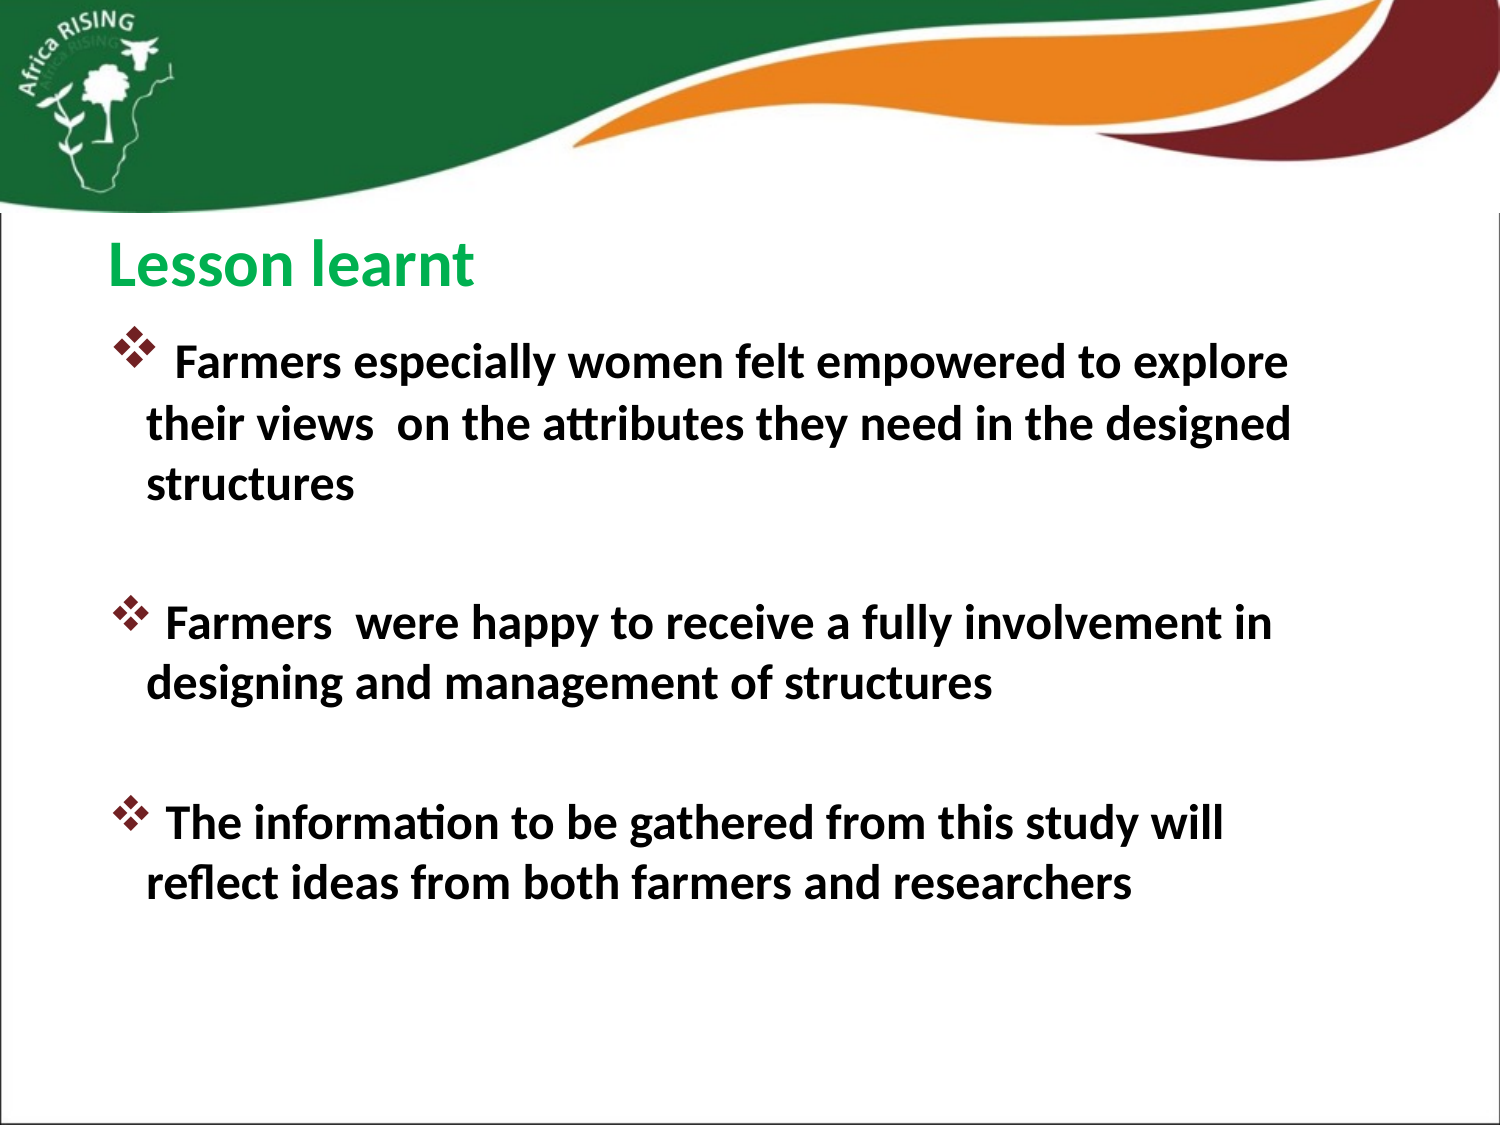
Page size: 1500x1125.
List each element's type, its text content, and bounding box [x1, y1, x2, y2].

list Lesson learnt [75, 212, 1325, 300]
list Farmers especially women felt empowered to explore their views on the attributes they need in the designed structures Farmers were happy to receive a fully involvement in designing and management of structures The information to be gathered from this study will reflect ideas from both farmers and researchers [75, 312, 1350, 1075]
picture [0, 0, 1500, 1125]
